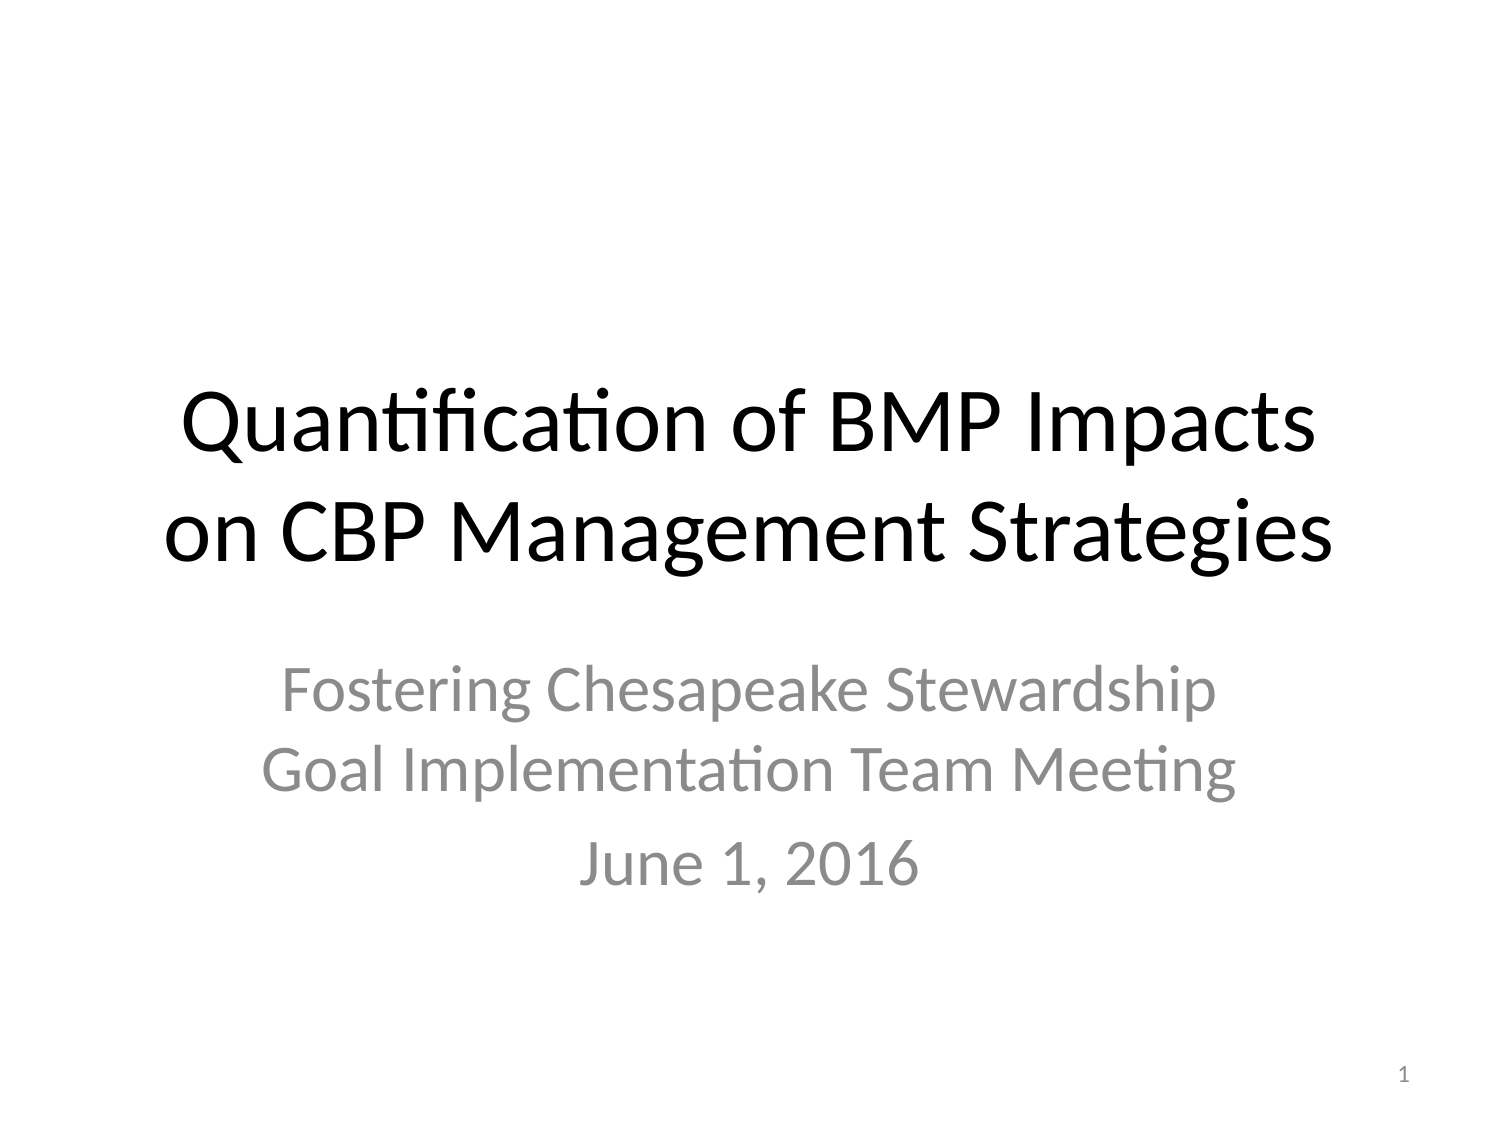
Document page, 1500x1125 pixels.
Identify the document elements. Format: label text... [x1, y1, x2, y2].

slide_number 1 [1074, 1042, 1425, 1103]
title Quantification of BMP Impacts on CBP Management Strategies [112, 349, 1388, 591]
subtitle Fostering Chesapeake Stewardship Goal Implementation Team Meeting June 1, 2016 [225, 637, 1275, 925]
